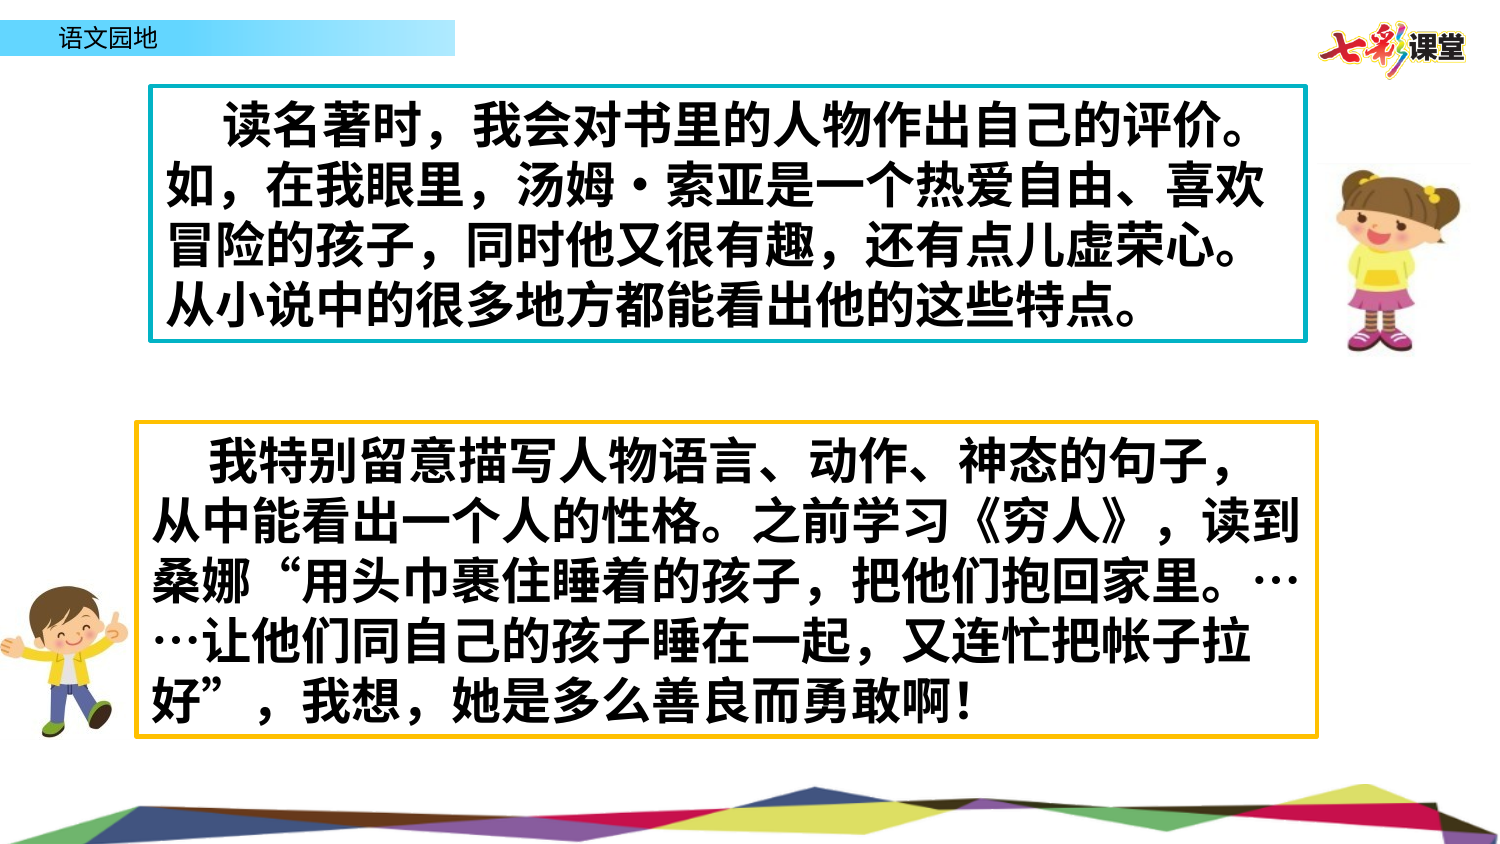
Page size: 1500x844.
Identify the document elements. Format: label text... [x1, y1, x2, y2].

text_box 读名著时，我会对书里的人物作出自己的评价。如，在我眼里，汤姆•索亚是一个热爱自由、喜欢冒险的孩子，同时他又很有趣，还有点儿虚荣心。从小说中的很多地方都能看出他的这些特点。 [148, 84, 1308, 343]
picture [1316, 163, 1471, 363]
text_box 我特别留意描写人物语言、动作、神态的句子，从中能看出一个人的性格。之前学习《穷人》，读到桑娜“用头巾裹住睡着的孩子，把他们抱回家里。……让他们同自己的孩子睡在一起，又连忙把帐子拉好”，我想，她是多么善良而勇敢啊！ [134, 420, 1319, 739]
picture [1316, 20, 1468, 80]
picture [0, 784, 1500, 844]
picture [0, 579, 131, 741]
